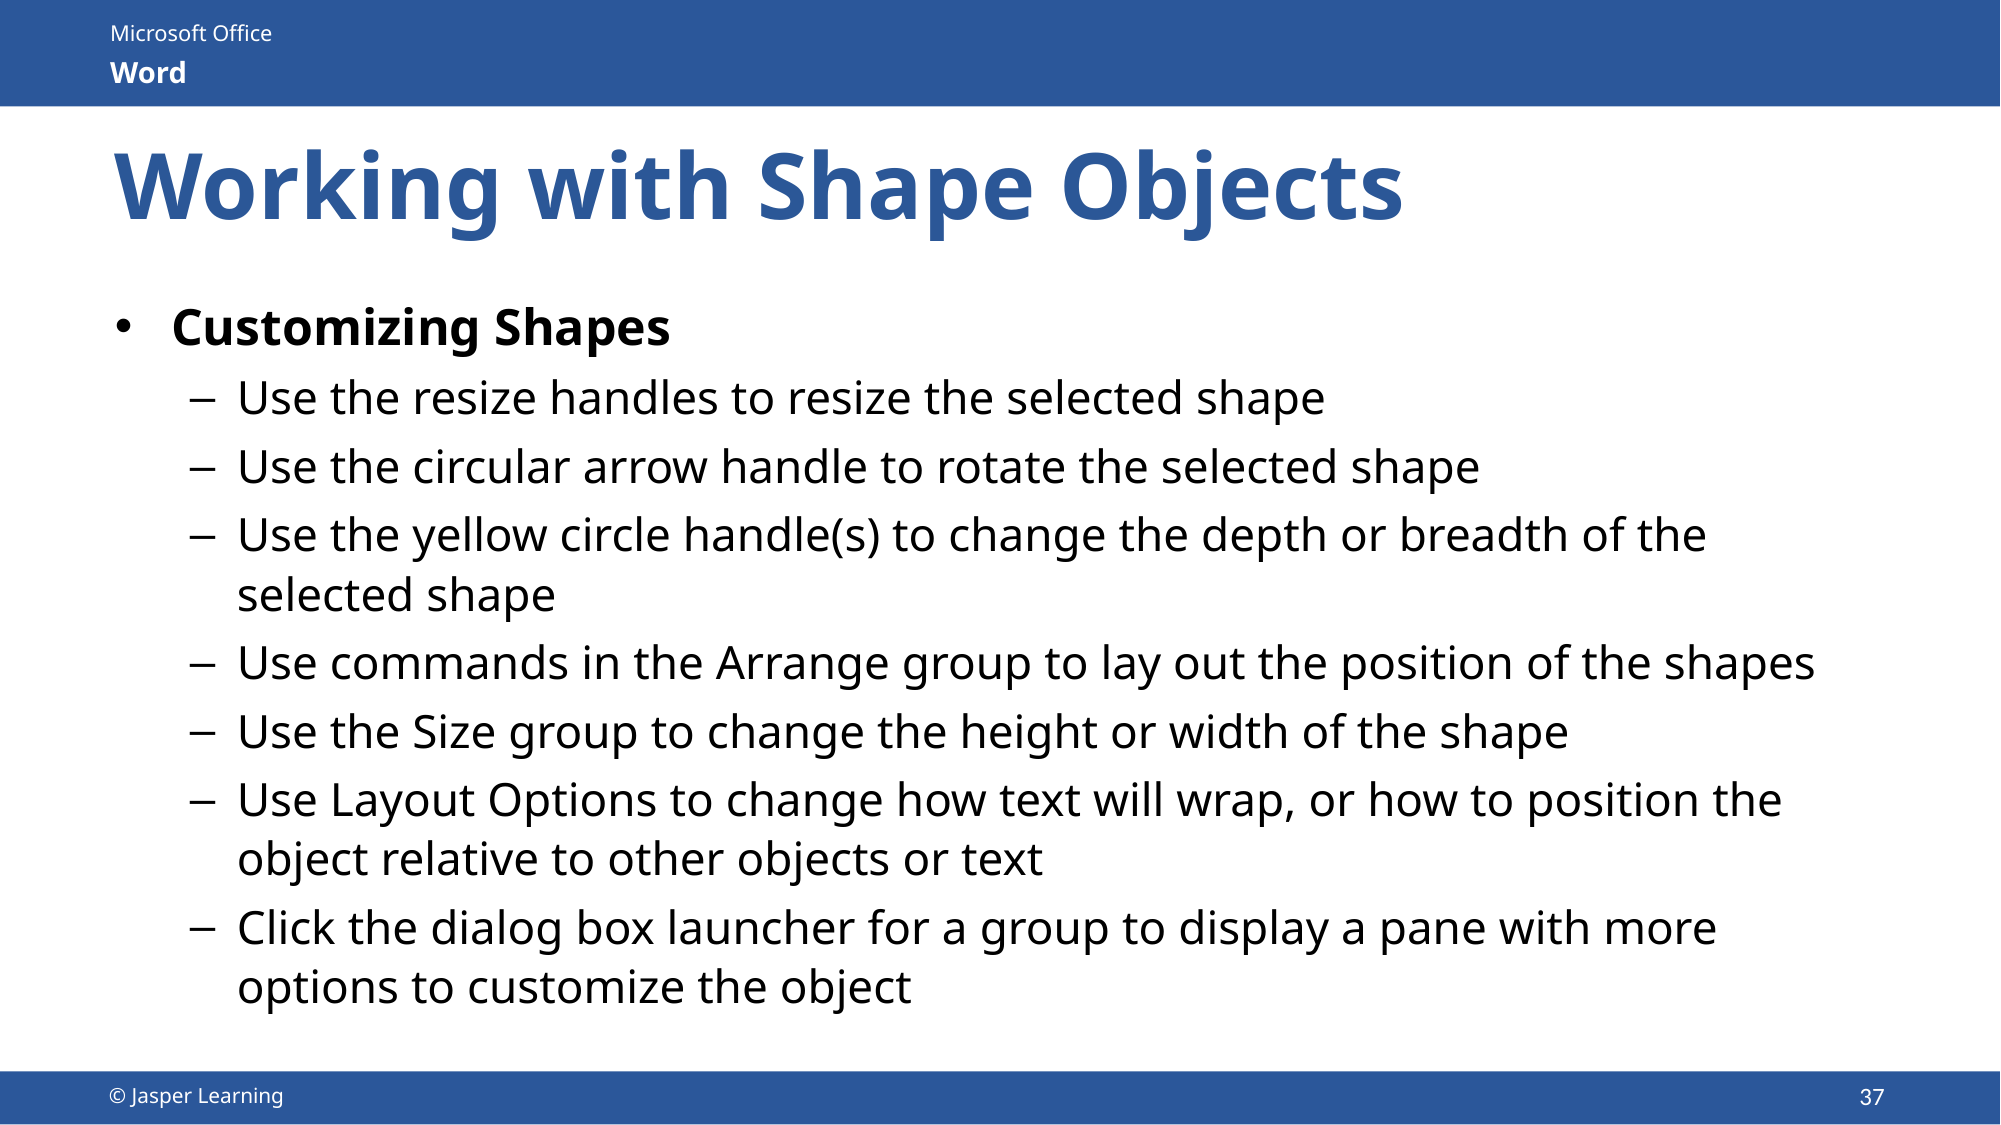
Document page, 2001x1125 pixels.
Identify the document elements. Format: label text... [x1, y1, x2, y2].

slide_number 37 [1433, 1065, 1900, 1125]
footer © Jasper Learning [94, 1066, 769, 1125]
title Working with Shape Objects [99, 118, 1866, 248]
list Customizing Shapes Use the resize handles to resize the selected shape Use the circular arrow handle to rotate the selected shape Use the yellow circle handle(s) to change the depth or breadth of the selected shape Use commands in the Arrange group to lay out the position of the shapes Use the Size group to change the height or width of the shape Use Layout Options to change how text will wrap, or how to position the object relative to other objects or text Click the dialog box launcher for a group to display a pane with more options to customize the object [99, 283, 1900, 1026]
